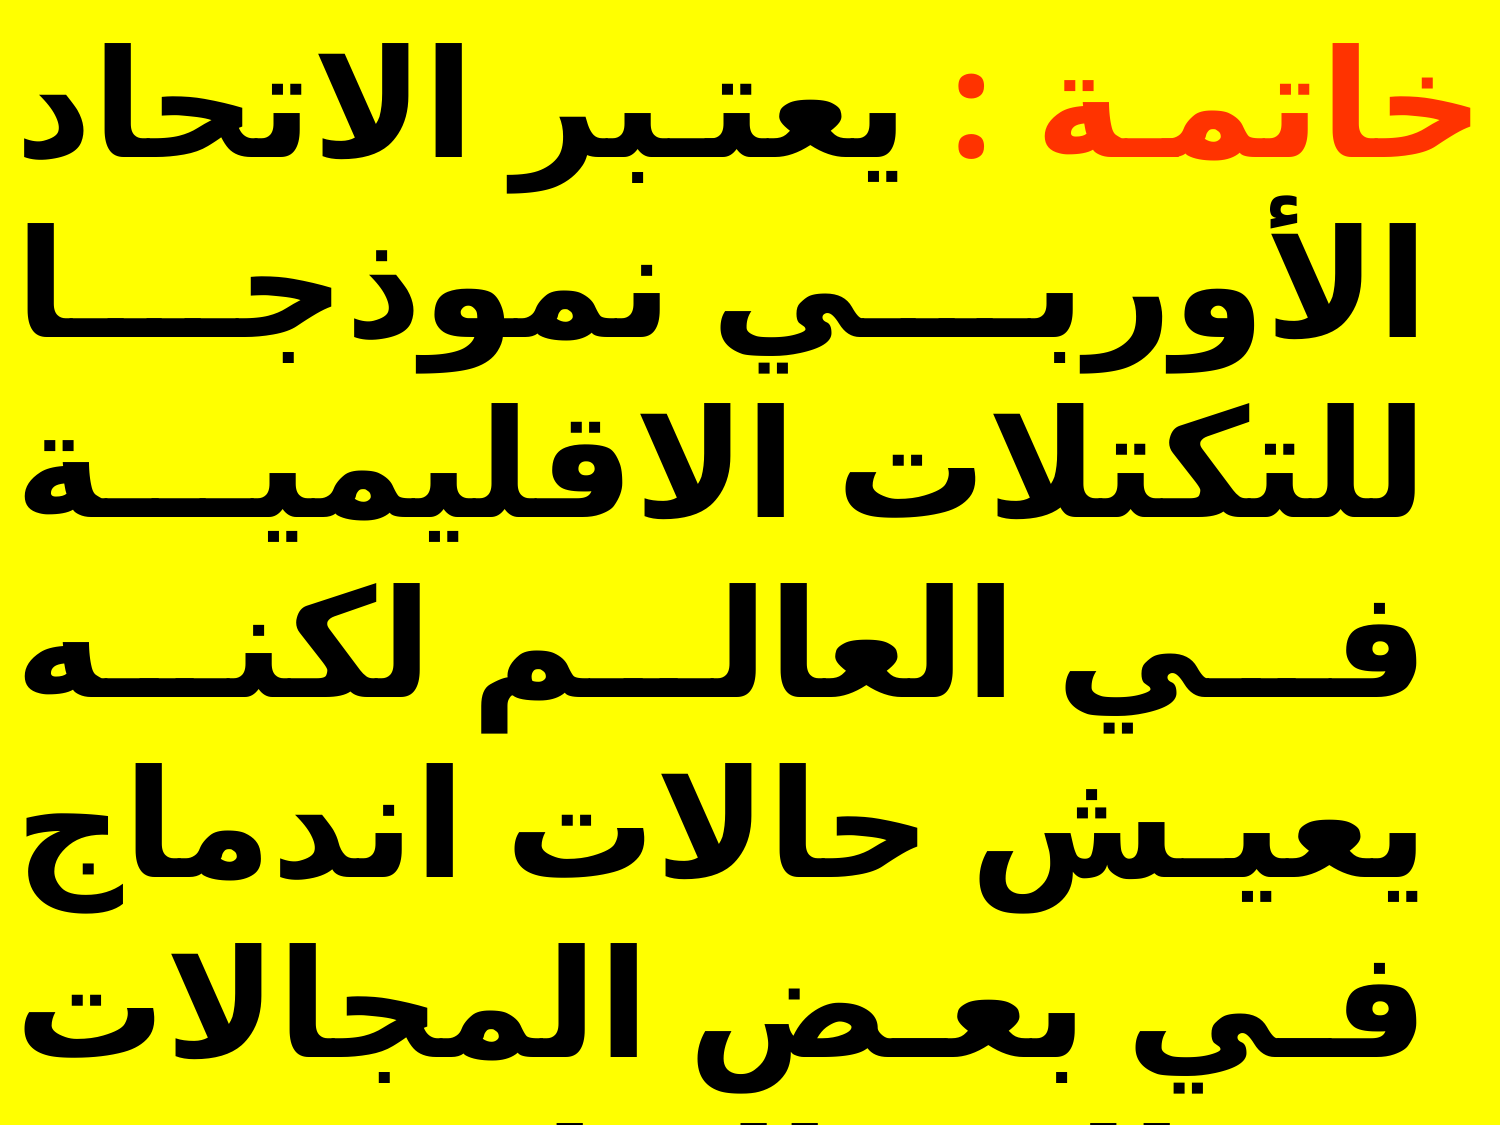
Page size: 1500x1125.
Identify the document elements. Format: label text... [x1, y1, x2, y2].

list خاتمة : يعتبر الاتحاد الأوربي نموذجا للتكتلات الاقليمية في العالم لكنه يعيش حالات اندماج في بعض المجالات و حالات التنافس في مجالات أخرى. [0, 0, 1500, 1125]
